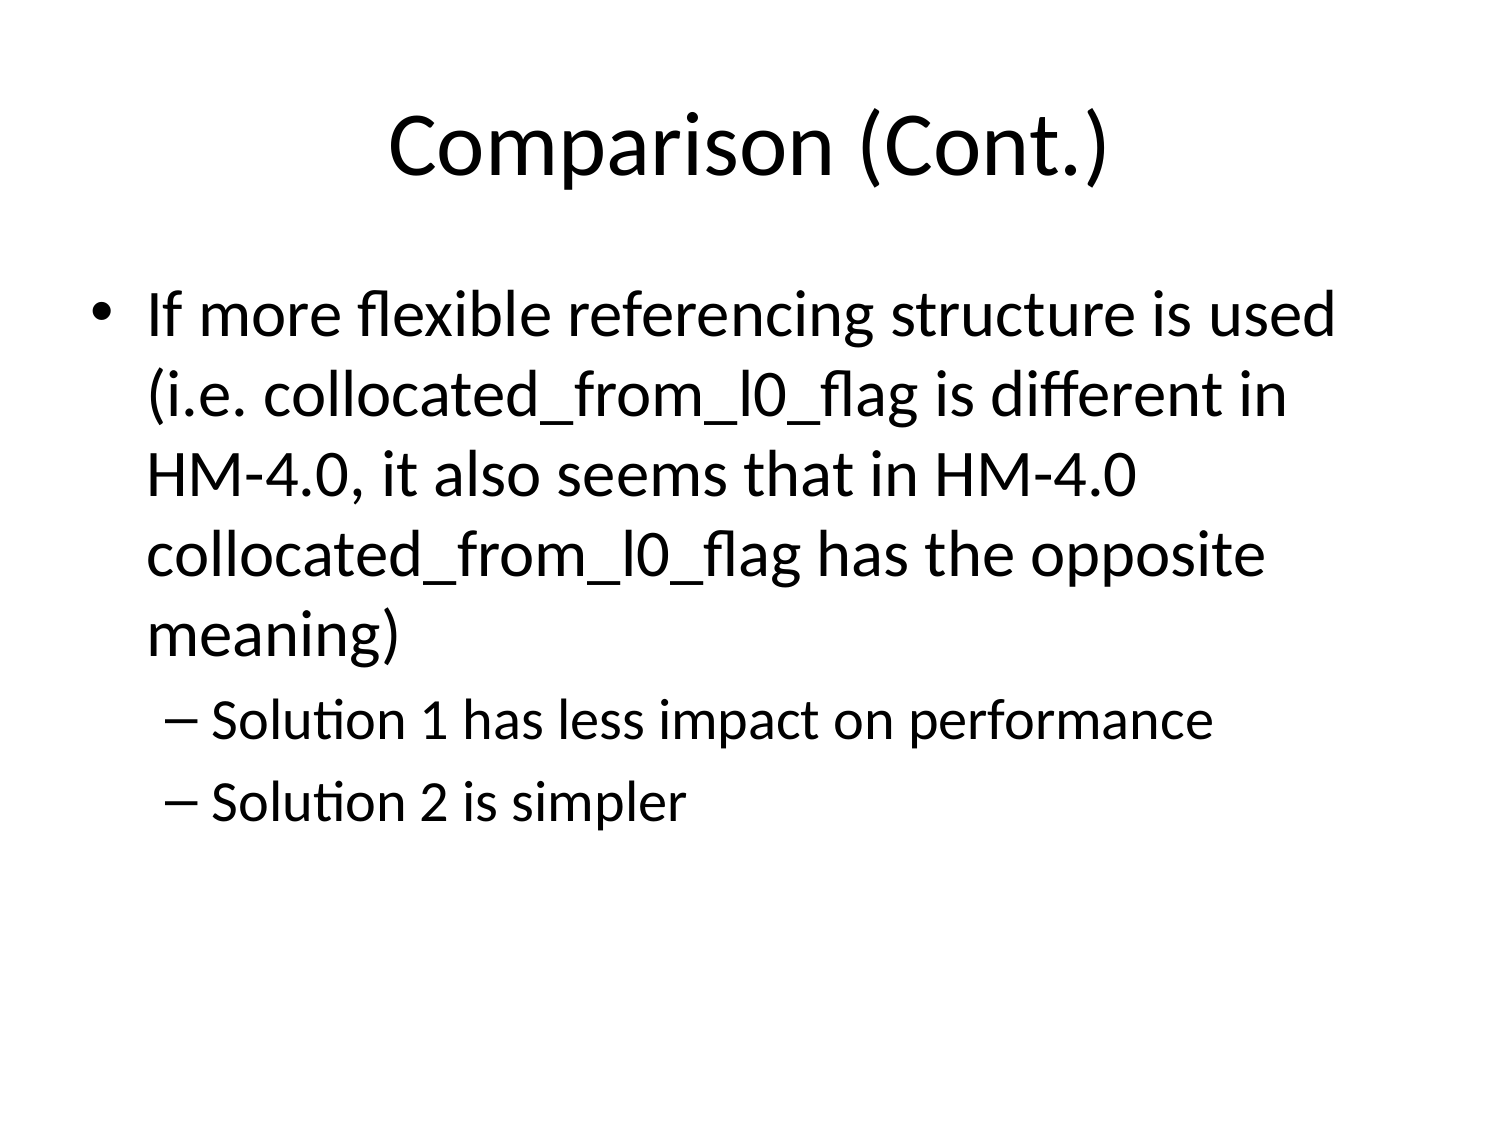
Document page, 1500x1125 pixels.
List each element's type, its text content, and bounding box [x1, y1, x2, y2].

list If more flexible referencing structure is used (i.e. collocated_from_l0_flag is different in HM-4.0, it also seems that in HM-4.0 collocated_from_l0_flag has the opposite meaning) Solution 1 has less impact on performance Solution 2 is simpler [75, 262, 1425, 1005]
title Comparison (Cont.) [75, 45, 1425, 233]
